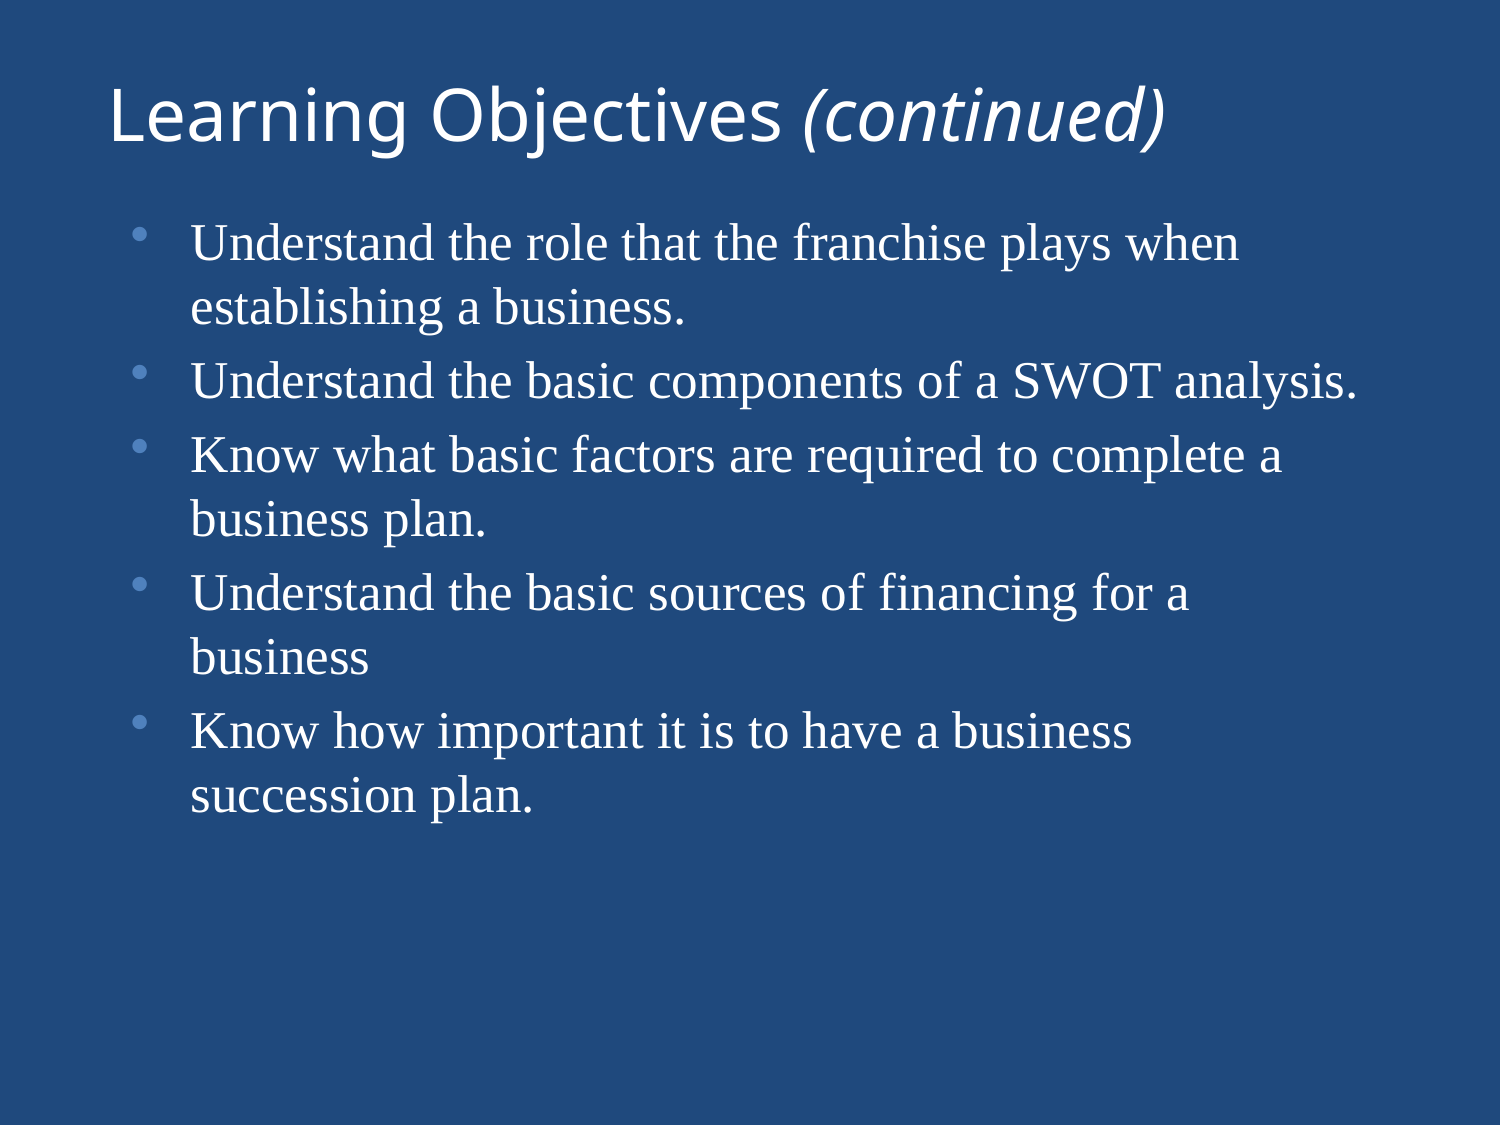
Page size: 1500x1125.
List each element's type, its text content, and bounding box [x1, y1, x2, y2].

list Understand the role that the franchise plays when establishing a business. Understand the basic components of a SWOT analysis. Know what basic factors are required to complete a business plan. Understand the basic sources of financing for a business Know how important it is to have a business succession plan. [112, 200, 1388, 863]
title Learning Objectives (continued) [99, 37, 1375, 188]
